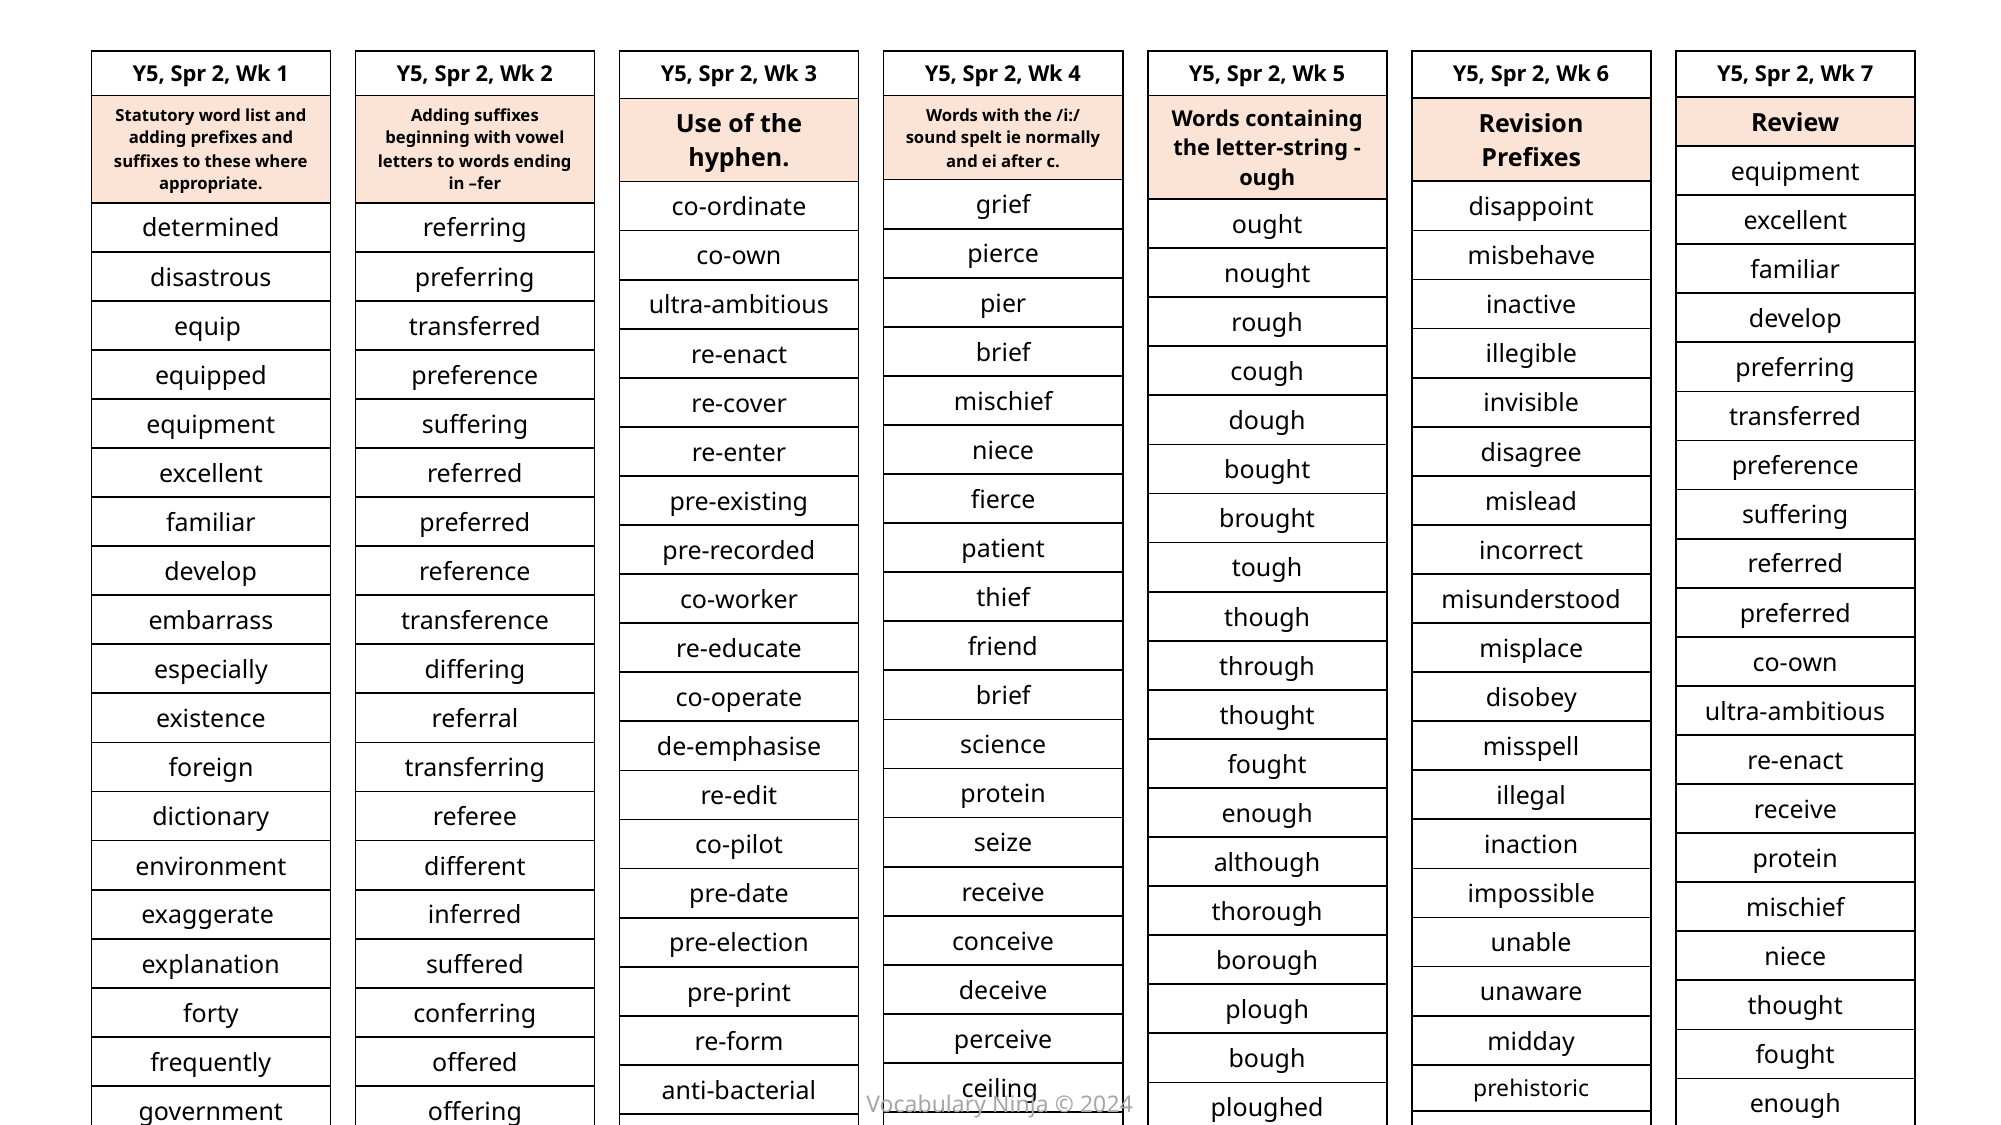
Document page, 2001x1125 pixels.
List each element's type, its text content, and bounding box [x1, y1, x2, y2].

table_cell ploughed [1149, 1083, 1386, 1125]
table_cell through [1149, 642, 1386, 689]
table_cell suffered [356, 940, 594, 987]
table_cell transferred [356, 302, 594, 349]
table_cell reference [356, 547, 594, 594]
table_cell unable [1413, 918, 1650, 966]
table_cell referral [356, 694, 594, 742]
table_cell differing [356, 645, 594, 692]
table_cell co-operate [620, 673, 858, 720]
table_cell co-own [1677, 638, 1914, 685]
table_cell though [1149, 593, 1386, 640]
table_cell disastrous [92, 253, 330, 300]
table_cell Review [1677, 98, 1914, 145]
table_cell patient [884, 524, 1122, 571]
table_cell niece [1677, 932, 1914, 979]
table_cell mischief [884, 377, 1122, 424]
table_cell fought [1677, 1030, 1914, 1078]
table_cell forty [92, 989, 330, 1036]
table_cell friend [884, 622, 1122, 669]
table_cell prehistoric [1413, 1066, 1650, 1110]
table_cell co-worker [620, 575, 858, 622]
table_cell inferred [356, 891, 594, 938]
table_cell although [1149, 838, 1386, 885]
table_cell plough [1149, 985, 1386, 1032]
table_cell offering [356, 1087, 594, 1125]
table_cell protein [1677, 834, 1914, 881]
table_cell niece [884, 426, 1122, 473]
table_cell thought [1677, 981, 1914, 1029]
table_cell receive [1677, 785, 1914, 832]
table_cell dictionary [92, 792, 330, 840]
table_cell de-emphasise [620, 722, 858, 770]
table_cell pier [884, 279, 1122, 326]
table_cell ought [1149, 200, 1386, 247]
table_cell preference [1677, 441, 1914, 489]
table_header Y5, Spr 2, Wk 2 [356, 52, 594, 95]
table_cell pierce [884, 230, 1122, 277]
table_header Y5, Spr 2, Wk 5 [1149, 52, 1386, 95]
table_cell bough [1149, 1034, 1386, 1082]
table_cell develop [1677, 294, 1914, 341]
table_cell conceive [884, 917, 1122, 964]
table_cell foreign [92, 743, 330, 791]
table_cell Words containing the letter-string -ough [1149, 96, 1386, 198]
table_cell preference [356, 351, 594, 398]
table_cell embarrass [92, 596, 330, 643]
table_cell incorrect [1413, 526, 1650, 573]
table_cell inactive [1413, 280, 1650, 328]
table_cell anti-biotics [620, 1115, 851, 1125]
table_cell re-enter [620, 428, 858, 475]
table_cell develop [92, 547, 330, 594]
table_cell determined [92, 204, 330, 251]
table_cell referred [356, 449, 594, 496]
table_cell grief [884, 180, 1122, 228]
table_cell suffering [1677, 490, 1914, 538]
table_cell referee [356, 792, 594, 840]
table_cell equipped [92, 351, 330, 398]
table_cell equipment [1677, 147, 1914, 194]
table_cell fought [1149, 740, 1386, 787]
table_cell transferred [1677, 392, 1914, 440]
table_cell midday [1413, 1017, 1650, 1064]
table_cell familiar [92, 498, 330, 545]
table_cell transference [356, 596, 594, 643]
table_cell co-pilot [620, 820, 858, 868]
table_cell Use of the hyphen. [620, 99, 858, 181]
table_cell Statutory word list and adding prefixes and suffixes to these where appropriate. [92, 96, 330, 202]
table_cell enough [1149, 789, 1386, 836]
table_cell mischief [1677, 883, 1914, 930]
table_cell autobiography [1413, 1112, 1650, 1125]
table_cell conferring [356, 989, 594, 1036]
table_cell especially [92, 645, 330, 692]
table_cell co-ordinate [620, 182, 858, 230]
table_cell seize [884, 818, 1122, 866]
table_cell re-edit [620, 771, 858, 819]
table_header Y5, Spr 2, Wk 4 [884, 52, 1122, 95]
table_cell explanation [92, 940, 330, 987]
table_cell mislead [1413, 477, 1650, 524]
table_cell existence [92, 694, 330, 742]
text_box Vocabulary Ninja © 2024 [851, 1082, 1149, 1125]
table_cell ultra-ambitious [1677, 687, 1914, 734]
table_cell misspell [1413, 722, 1650, 769]
table_cell inaction [1413, 820, 1650, 868]
table_cell unaware [1413, 967, 1650, 1015]
table_cell referring [356, 204, 594, 251]
table_cell nought [1149, 249, 1386, 296]
table_cell re-enact [620, 330, 858, 377]
table_cell brought [1149, 494, 1386, 542]
table_cell ceiling [884, 1064, 1122, 1082]
table_cell Revision Prefixes [1413, 99, 1650, 180]
table_cell borough [1149, 936, 1386, 983]
table_cell pre-print [620, 968, 858, 1015]
table_cell environment [92, 841, 330, 889]
table_cell invisible [1413, 379, 1650, 426]
table_cell exaggerate [92, 891, 330, 938]
table_header Y5, Spr 2, Wk 7 [1677, 52, 1914, 96]
table_cell brief [884, 671, 1122, 719]
table_cell pre-recorded [620, 526, 858, 573]
table_cell brief [884, 328, 1122, 375]
table_cell excellent [92, 449, 330, 496]
table_cell Adding suffixes beginning with vowel letters to words ending in –fer [356, 96, 594, 202]
table_cell ultra-ambitious [620, 281, 858, 328]
table_cell referred [1677, 540, 1914, 587]
table_cell pre-election [620, 919, 858, 966]
table_cell suffering [356, 400, 594, 447]
table_cell tough [1149, 543, 1386, 591]
table_cell impossible [1413, 869, 1650, 917]
table_cell anti-bacterial [620, 1066, 858, 1113]
table_cell equip [92, 302, 330, 349]
table_cell Words with the /i:/ sound spelt ie normally and ei after c. [884, 96, 1122, 179]
table_cell preferring [1677, 343, 1914, 391]
table_cell receive [884, 868, 1122, 915]
table_cell protein [884, 769, 1122, 817]
table_cell transferring [356, 743, 594, 791]
table_cell misunderstood [1413, 575, 1650, 622]
table_cell preferred [1677, 589, 1914, 636]
table_header Y5, Spr 2, Wk 6 [1413, 52, 1650, 97]
table_cell rough [1149, 298, 1386, 345]
table_cell enough [1677, 1079, 1914, 1125]
table_cell bought [1149, 445, 1386, 493]
table_cell deceive [884, 966, 1122, 1013]
table_cell misbehave [1413, 231, 1650, 279]
table_cell re-educate [620, 624, 858, 671]
table_cell disagree [1413, 428, 1650, 475]
table_cell equipment [92, 400, 330, 447]
table_cell disappoint [1413, 182, 1650, 230]
table_header Y5, Spr 2, Wk 3 [620, 52, 858, 98]
table_cell preferred [356, 498, 594, 545]
table_cell fierce [884, 475, 1122, 522]
table_cell government [92, 1087, 330, 1125]
table_header Y5, Spr 2, Wk 1 [92, 52, 330, 95]
table_cell excellent [1677, 196, 1914, 243]
table_cell re-form [620, 1017, 858, 1064]
table_cell science [884, 720, 1122, 768]
table_cell re-enact [1677, 736, 1914, 783]
table_cell familiar [1677, 245, 1914, 292]
table_cell preferring [356, 253, 594, 300]
table_cell cough [1149, 347, 1386, 394]
table_cell thought [1149, 691, 1386, 738]
table_cell co-own [620, 231, 858, 279]
table_cell re-cover [620, 379, 858, 426]
table_cell misplace [1413, 624, 1650, 671]
table_cell thorough [1149, 887, 1386, 934]
table_cell thief [884, 573, 1122, 620]
table_cell different [356, 841, 594, 889]
table_cell illegible [1413, 329, 1650, 377]
table_cell offered [356, 1038, 594, 1085]
table_cell pre-existing [620, 477, 858, 524]
table_cell frequently [92, 1038, 330, 1085]
table_cell illegal [1413, 771, 1650, 818]
table_cell disobey [1413, 673, 1650, 720]
table_cell pre-date [620, 869, 858, 917]
table_cell perceive [884, 1015, 1122, 1062]
table_cell dough [1149, 396, 1386, 444]
